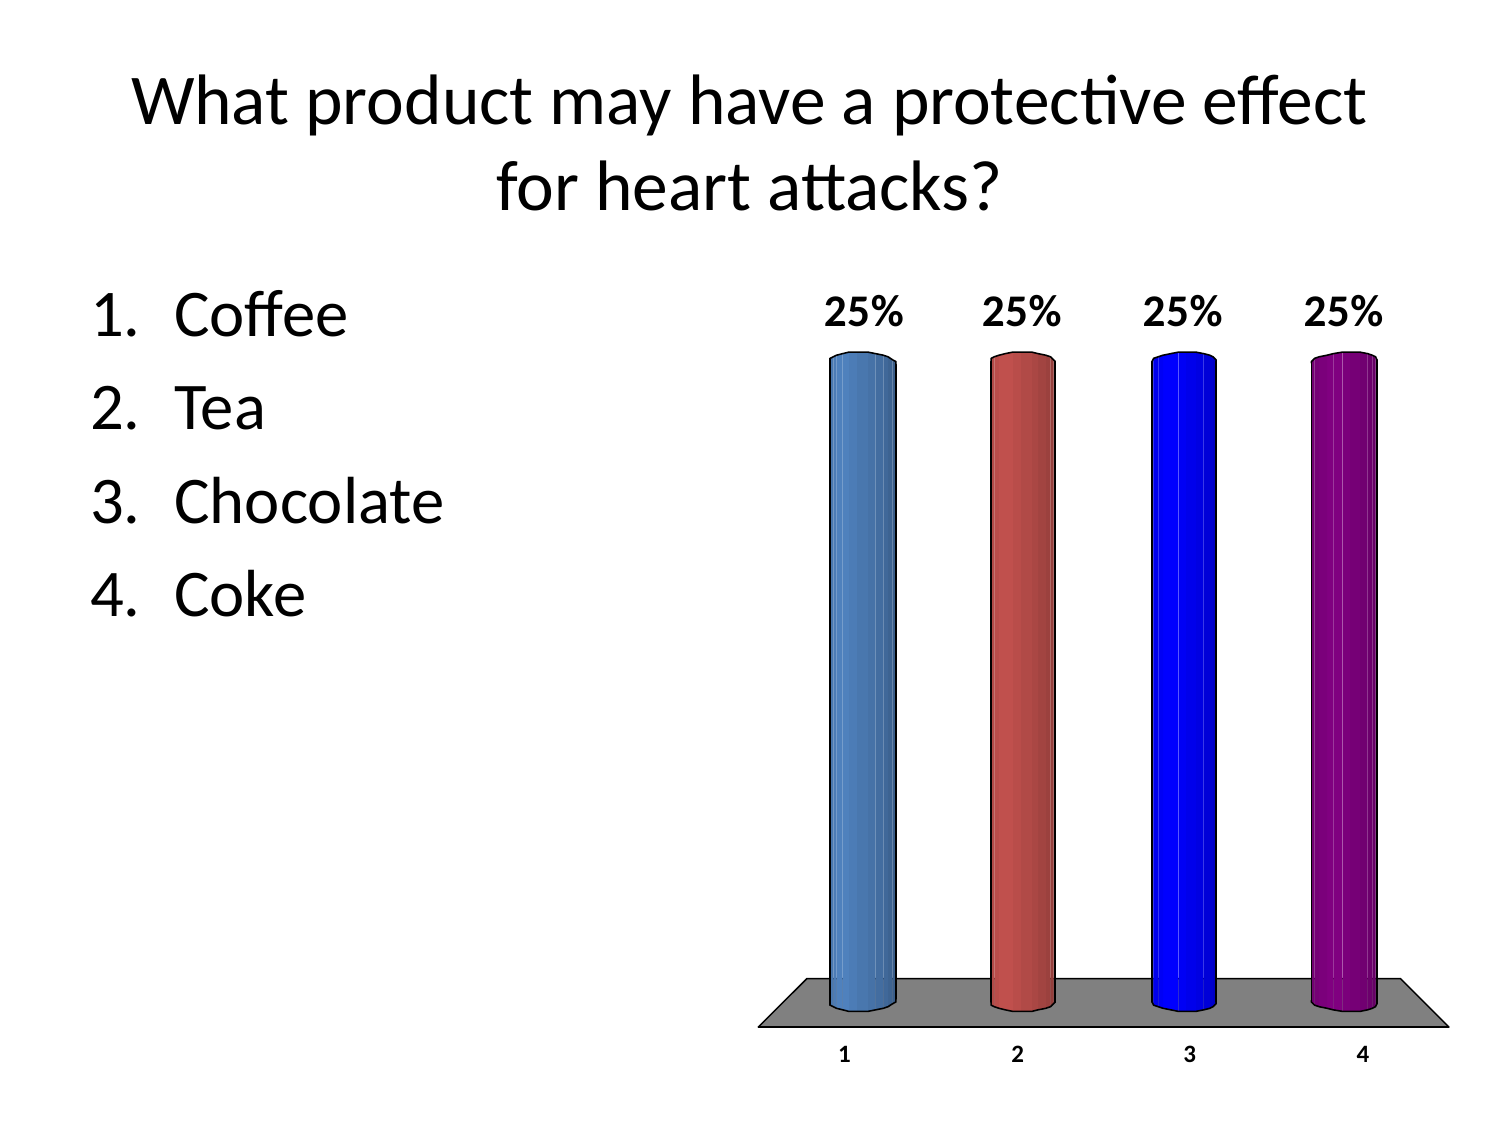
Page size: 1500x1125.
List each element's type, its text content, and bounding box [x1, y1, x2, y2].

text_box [739, 270, 1490, 1115]
title What product may have a protective effect for heart attacks? [75, 45, 1425, 233]
list Coffee Tea Chocolate Coke [75, 262, 750, 1005]
